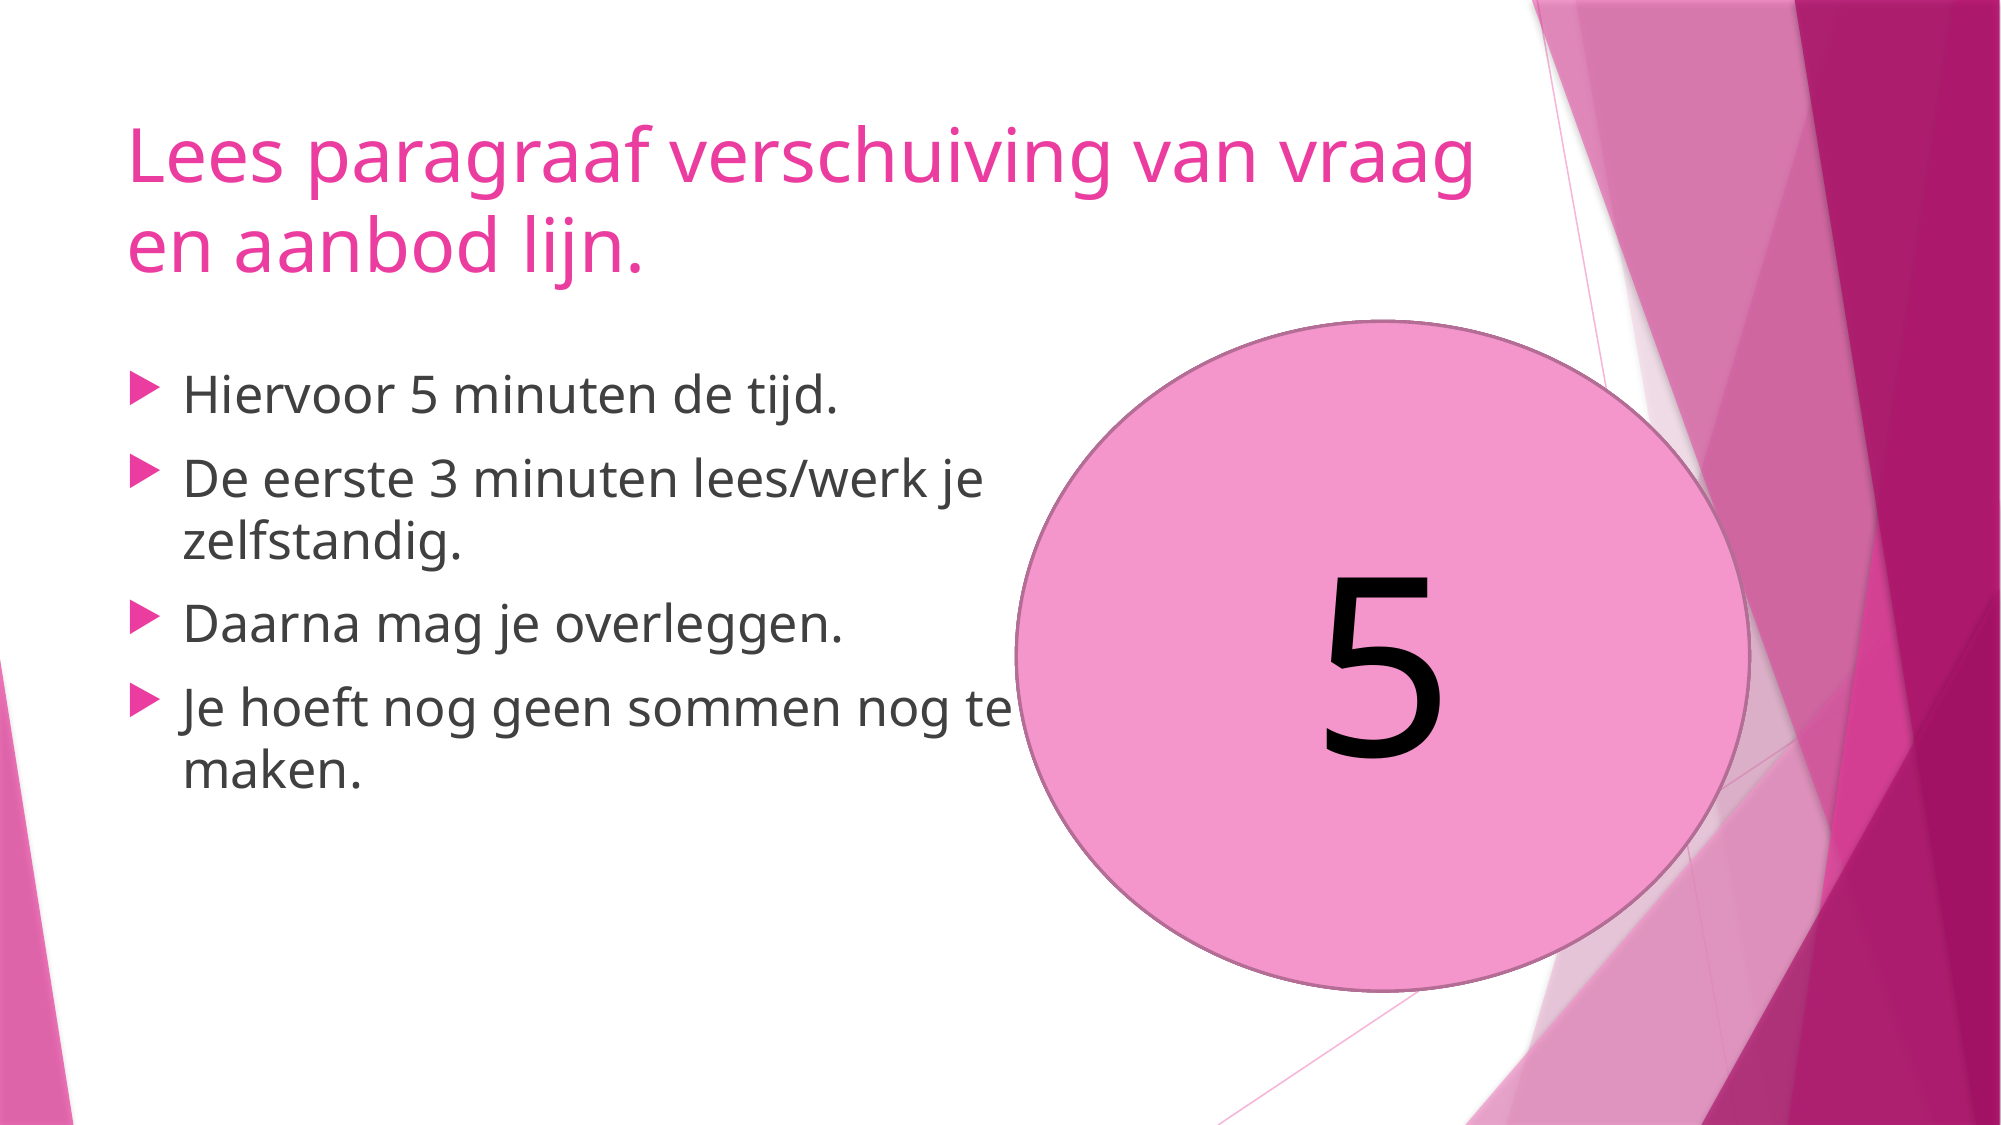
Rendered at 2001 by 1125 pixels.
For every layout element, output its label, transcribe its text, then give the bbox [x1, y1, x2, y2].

title Lees paragraaf verschuiving van vraag en aanbod lijn. [111, 99, 1522, 317]
list Hiervoor 5 minuten de tijd. De eerste 3 minuten lees/werk je zelfstandig. Daarna mag je overleggen. Je hoeft nog geen sommen nog te maken. [111, 354, 1046, 992]
text_box 5 [1014, 319, 1752, 993]
